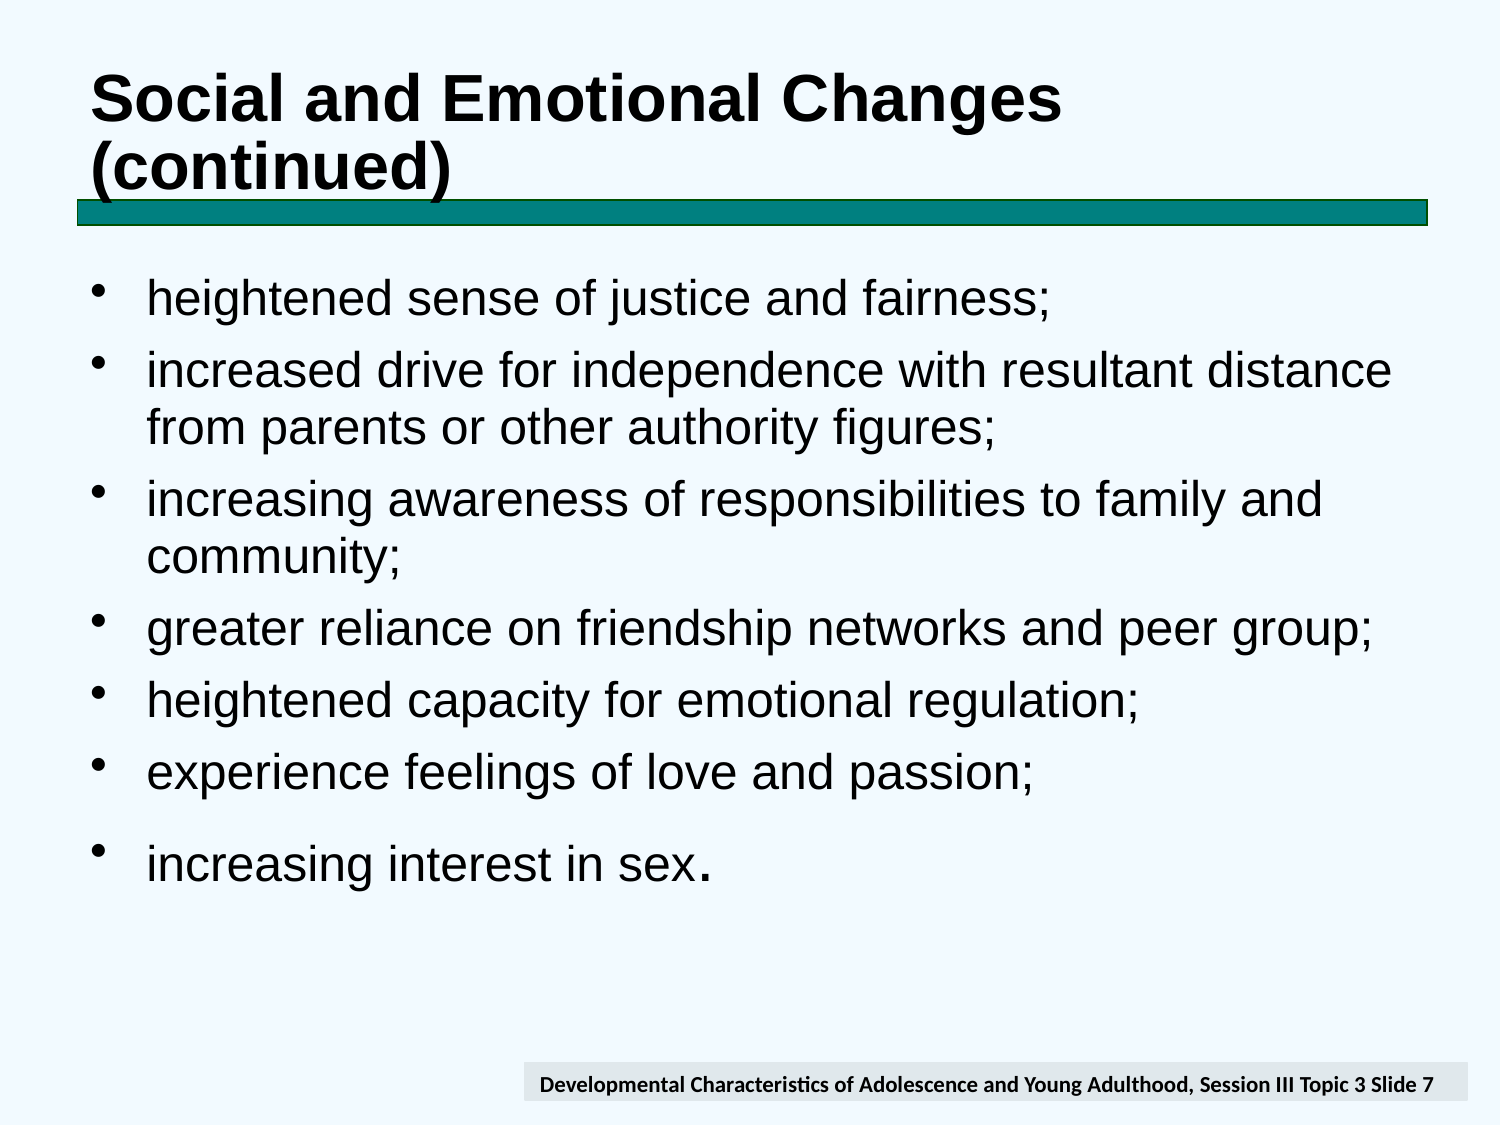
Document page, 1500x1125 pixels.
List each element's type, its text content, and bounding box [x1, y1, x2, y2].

title Social and Emotional Changes (continued) [75, 41, 1425, 229]
list heightened sense of justice and fairness; increased drive for independence with resultant distance from parents or other authority figures; increasing awareness of responsibilities to family and community; greater reliance on friendship networks and peer group; heightened capacity for emotional regulation; experience feelings of love and passion; increasing interest in sex. [75, 262, 1425, 1005]
text_box Developmental Characteristics of Adolescence and Young Adulthood, Session III Topic 3 Slide 7 [524, 1062, 1467, 1100]
